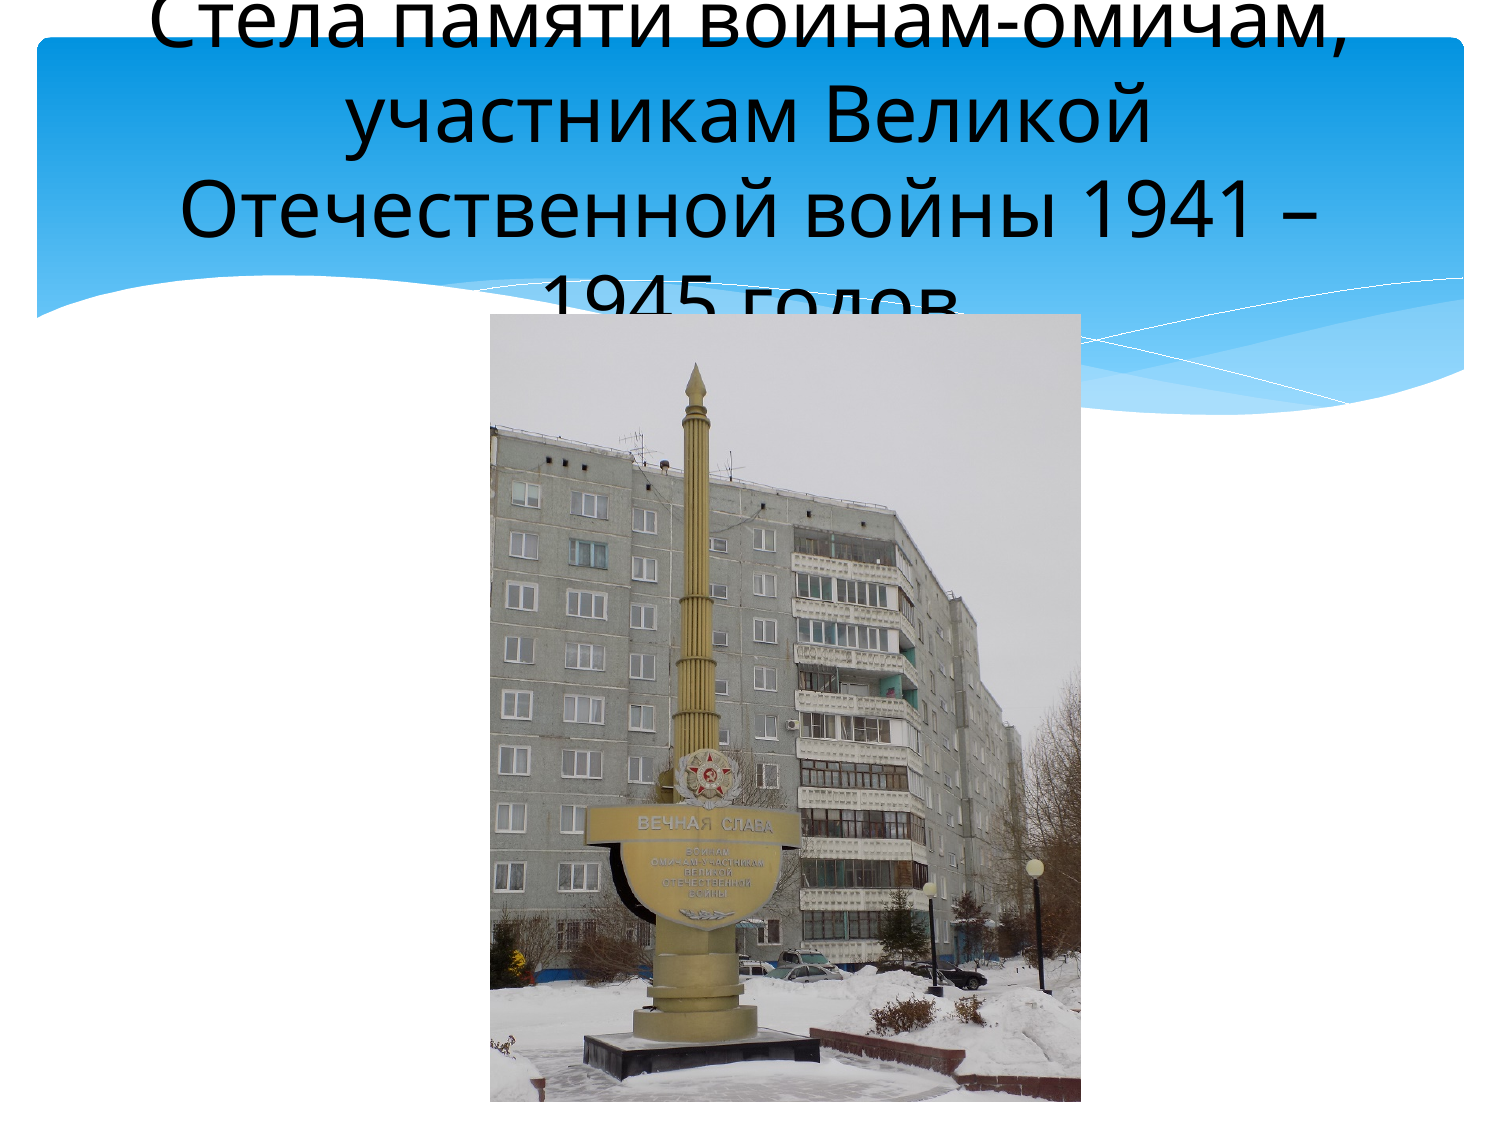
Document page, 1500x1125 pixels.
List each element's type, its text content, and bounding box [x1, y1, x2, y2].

picture [1232, 37, 1264, 46]
picture [1214, 37, 1219, 46]
picture [829, 37, 834, 46]
picture [159, 37, 191, 46]
picture [1166, 37, 1171, 46]
picture [1115, 37, 1120, 46]
picture [444, 37, 476, 46]
picture [426, 37, 431, 46]
picture [312, 37, 317, 46]
picture [1318, 37, 1323, 46]
picture [603, 37, 608, 46]
picture [751, 37, 782, 46]
picture [1134, 37, 1146, 46]
picture [1075, 37, 1080, 46]
picture [896, 37, 928, 46]
picture [243, 37, 272, 46]
picture [1295, 37, 1305, 46]
picture [397, 37, 402, 46]
picture [943, 37, 948, 46]
picture [879, 37, 884, 46]
picture [508, 37, 518, 46]
picture [1335, 37, 1344, 55]
picture [213, 37, 218, 46]
picture [330, 37, 362, 46]
title Стела памяти воинам-омичам, участникам Великой Отечественной войны 1941 – 1945 годов [75, 55, 1425, 261]
picture [531, 37, 536, 46]
picture [848, 37, 853, 46]
picture [547, 37, 557, 46]
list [489, 314, 1081, 1103]
picture [1278, 37, 1283, 46]
picture [703, 37, 736, 46]
picture [1092, 37, 1102, 46]
picture [632, 37, 644, 46]
picture [797, 37, 809, 46]
picture [280, 37, 292, 46]
picture [574, 37, 580, 46]
picture [960, 37, 970, 46]
picture [664, 37, 669, 46]
picture [491, 37, 496, 46]
picture [983, 37, 988, 46]
picture [1029, 37, 1060, 46]
